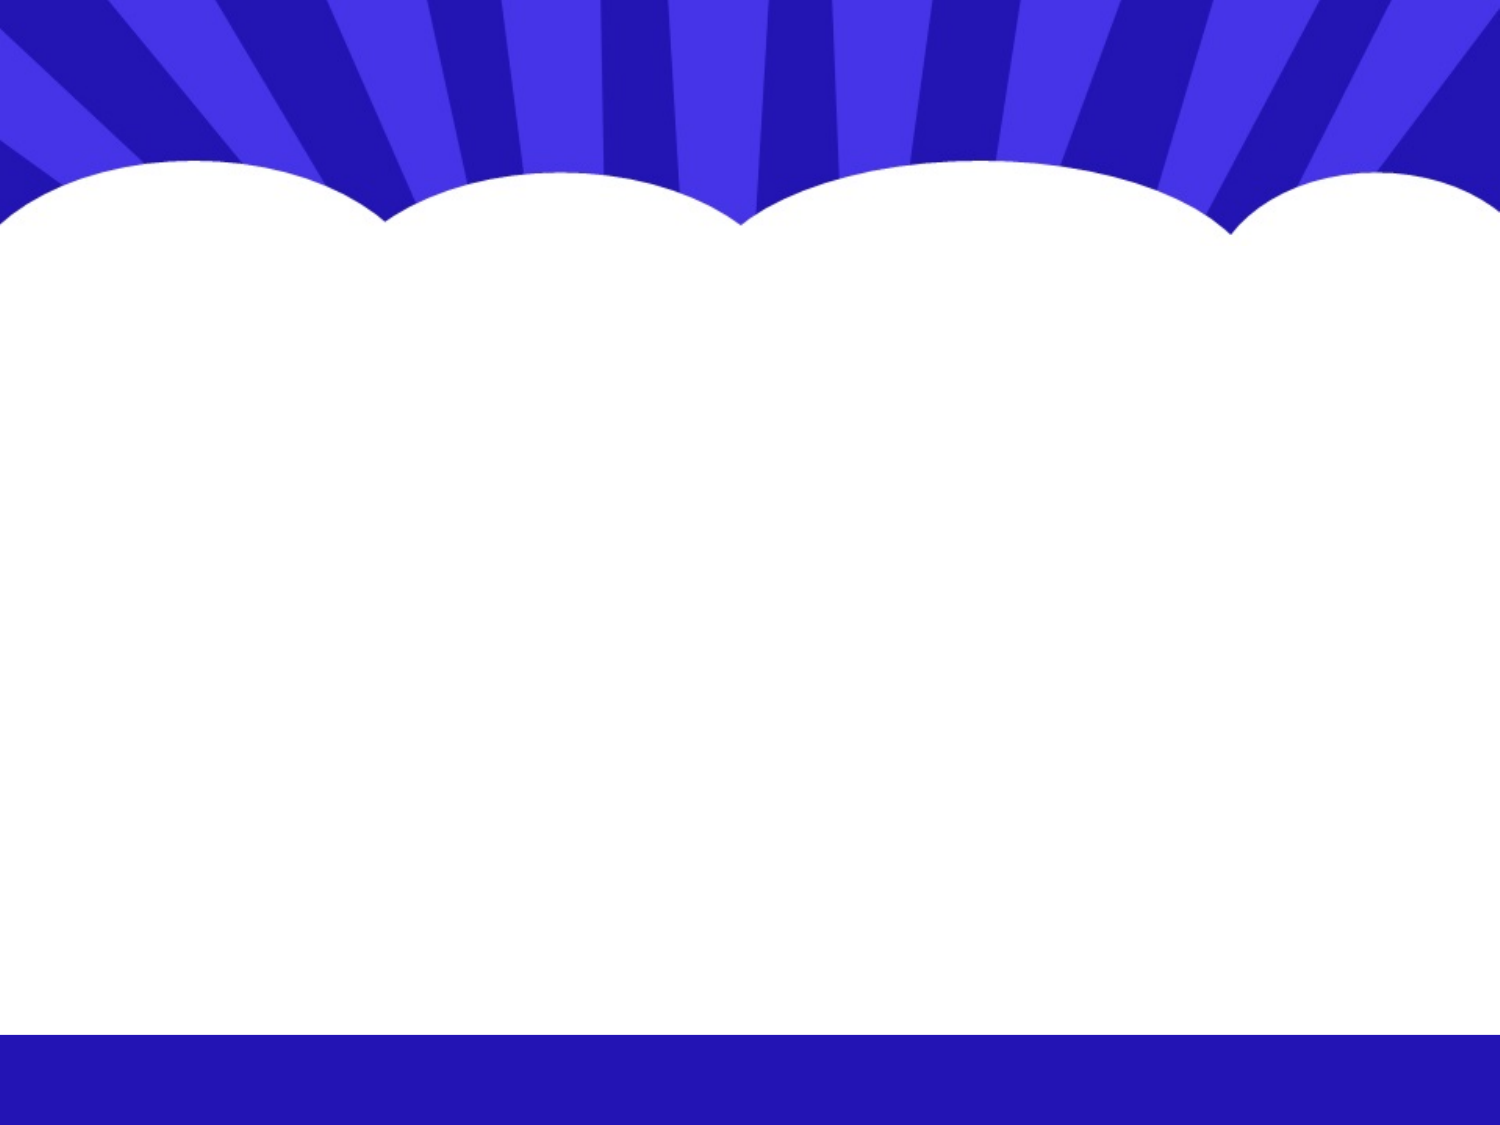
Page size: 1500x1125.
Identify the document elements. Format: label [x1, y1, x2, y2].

picture [0, 0, 1500, 246]
